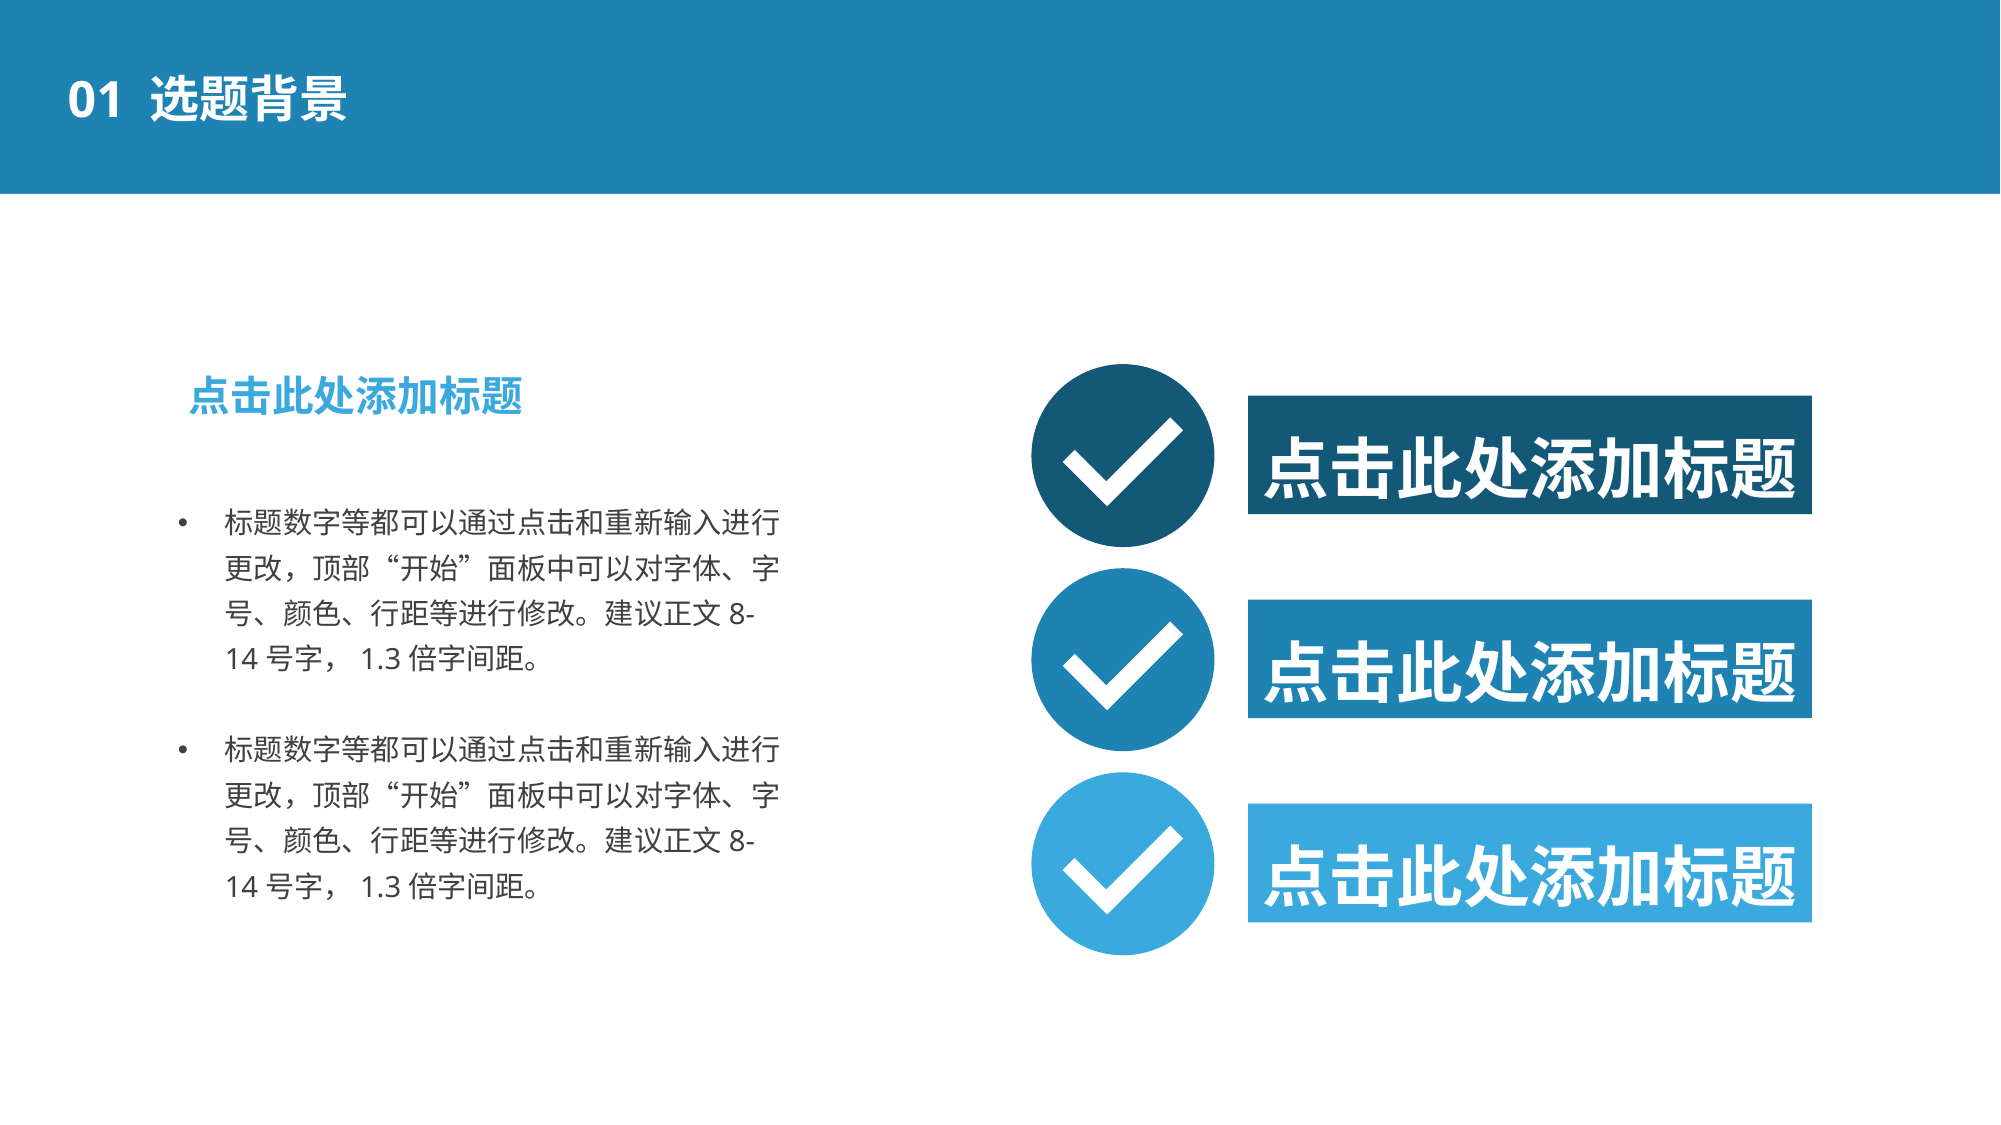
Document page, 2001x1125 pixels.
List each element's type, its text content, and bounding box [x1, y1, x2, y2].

text_box 点击此处添加标题 [173, 347, 538, 428]
text_box 点击此处添加标题 [1248, 599, 1812, 719]
list 01 选题背景 [52, 41, 924, 162]
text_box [1031, 364, 1215, 548]
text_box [1031, 772, 1215, 956]
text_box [1031, 568, 1215, 752]
text_box 点击此处添加标题 [1248, 803, 1812, 923]
text_box 点击此处添加标题 [1248, 395, 1812, 515]
text_box 标题数字等都可以通过点击和重新输入进行更改，顶部“开始”面板中可以对字体、字号、颜色、行距等进行修改。建议正文8-14号字，1.3倍字间距。 标题数字等都可以通过点击和重新输入进行更改，顶部“开始”面板中可以对字体、字号、颜色、行距等进行修改。建议正文8-14号字，1.3倍字间距。 [163, 486, 802, 911]
